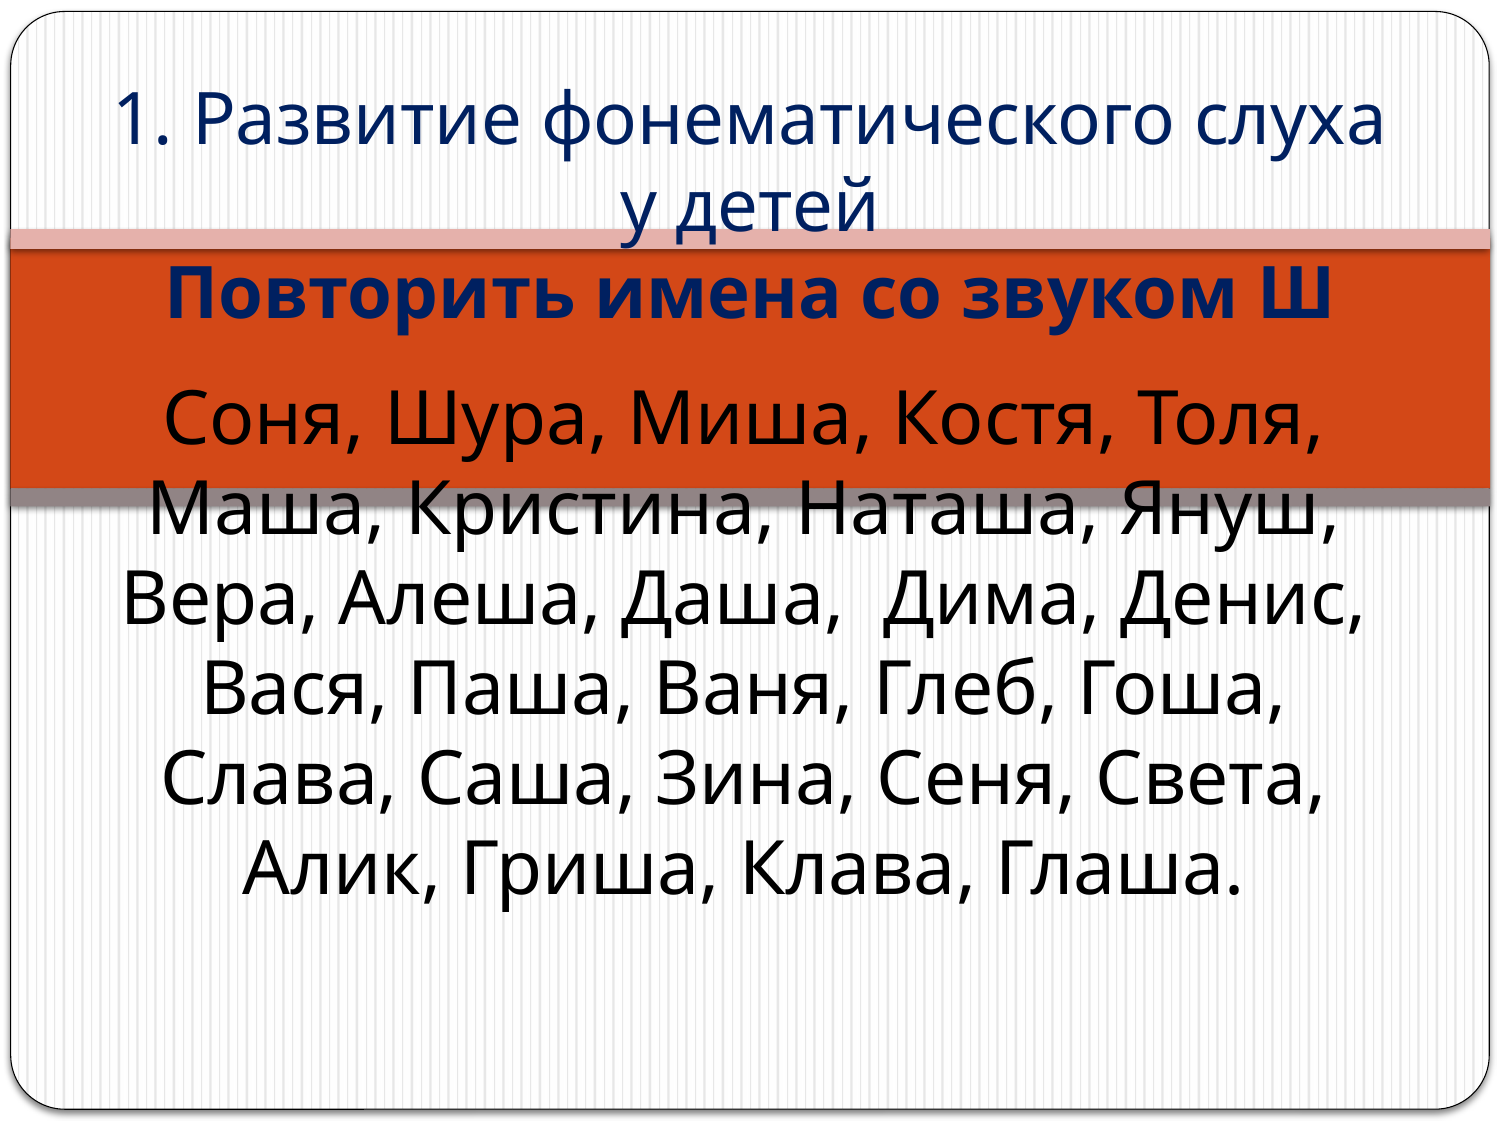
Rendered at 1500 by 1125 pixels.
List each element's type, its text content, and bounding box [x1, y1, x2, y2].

title 1. Развитие фонематического слуха у детей Повторить имена со звуком Ш [75, 62, 1425, 350]
subtitle Соня, Шура, Миша, Костя, Толя, Маша, Кристина, Наташа, Януш, Вера, Алеша, Даша, Дима, Денис, Вася, Паша, Ваня, Глеб, Гоша, Слава, Саша, Зина, Сеня, Света, Алик, Гриша, Клава, Глаша. [99, 362, 1388, 913]
